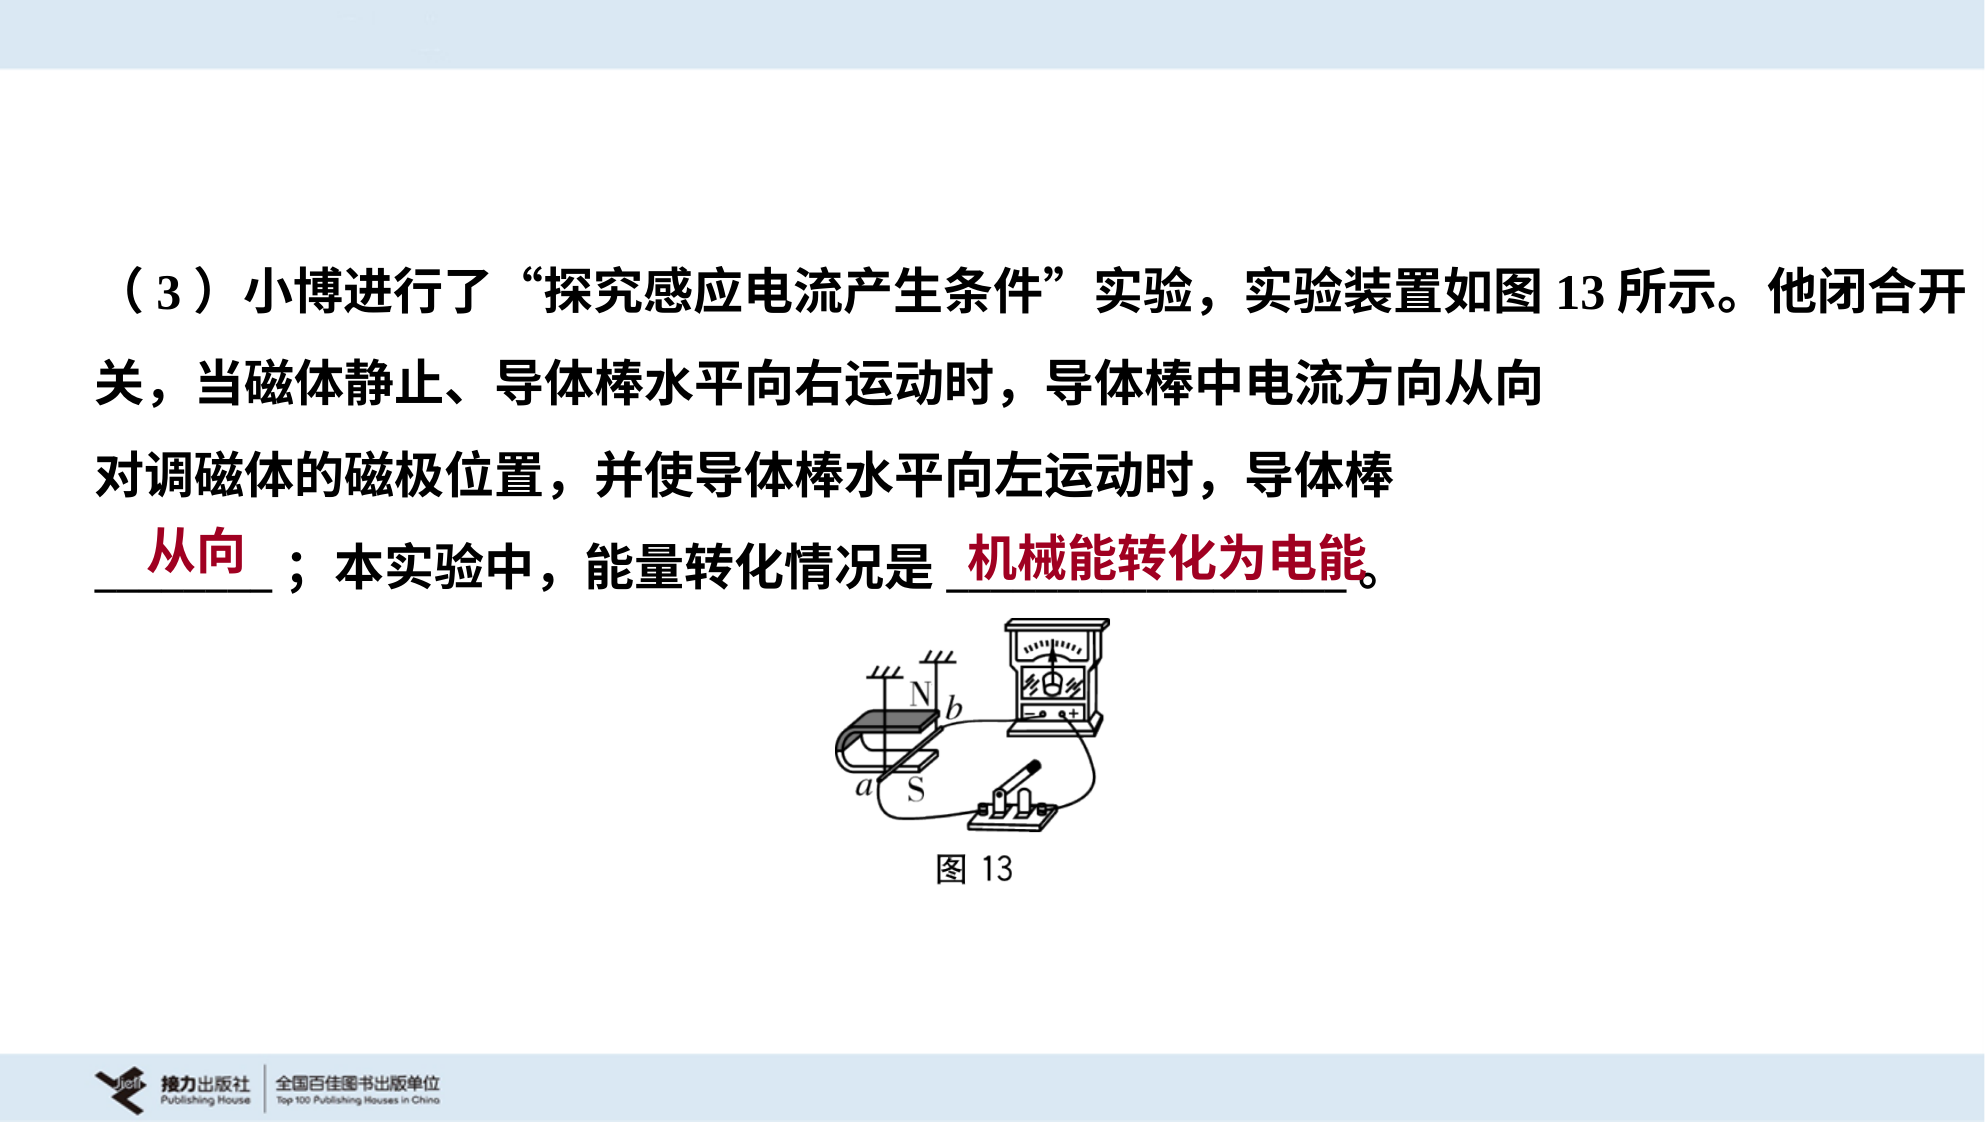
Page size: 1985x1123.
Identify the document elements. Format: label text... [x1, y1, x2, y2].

picture [0, 0, 1985, 1122]
text_box 机械能转化为电能 [948, 498, 1387, 587]
